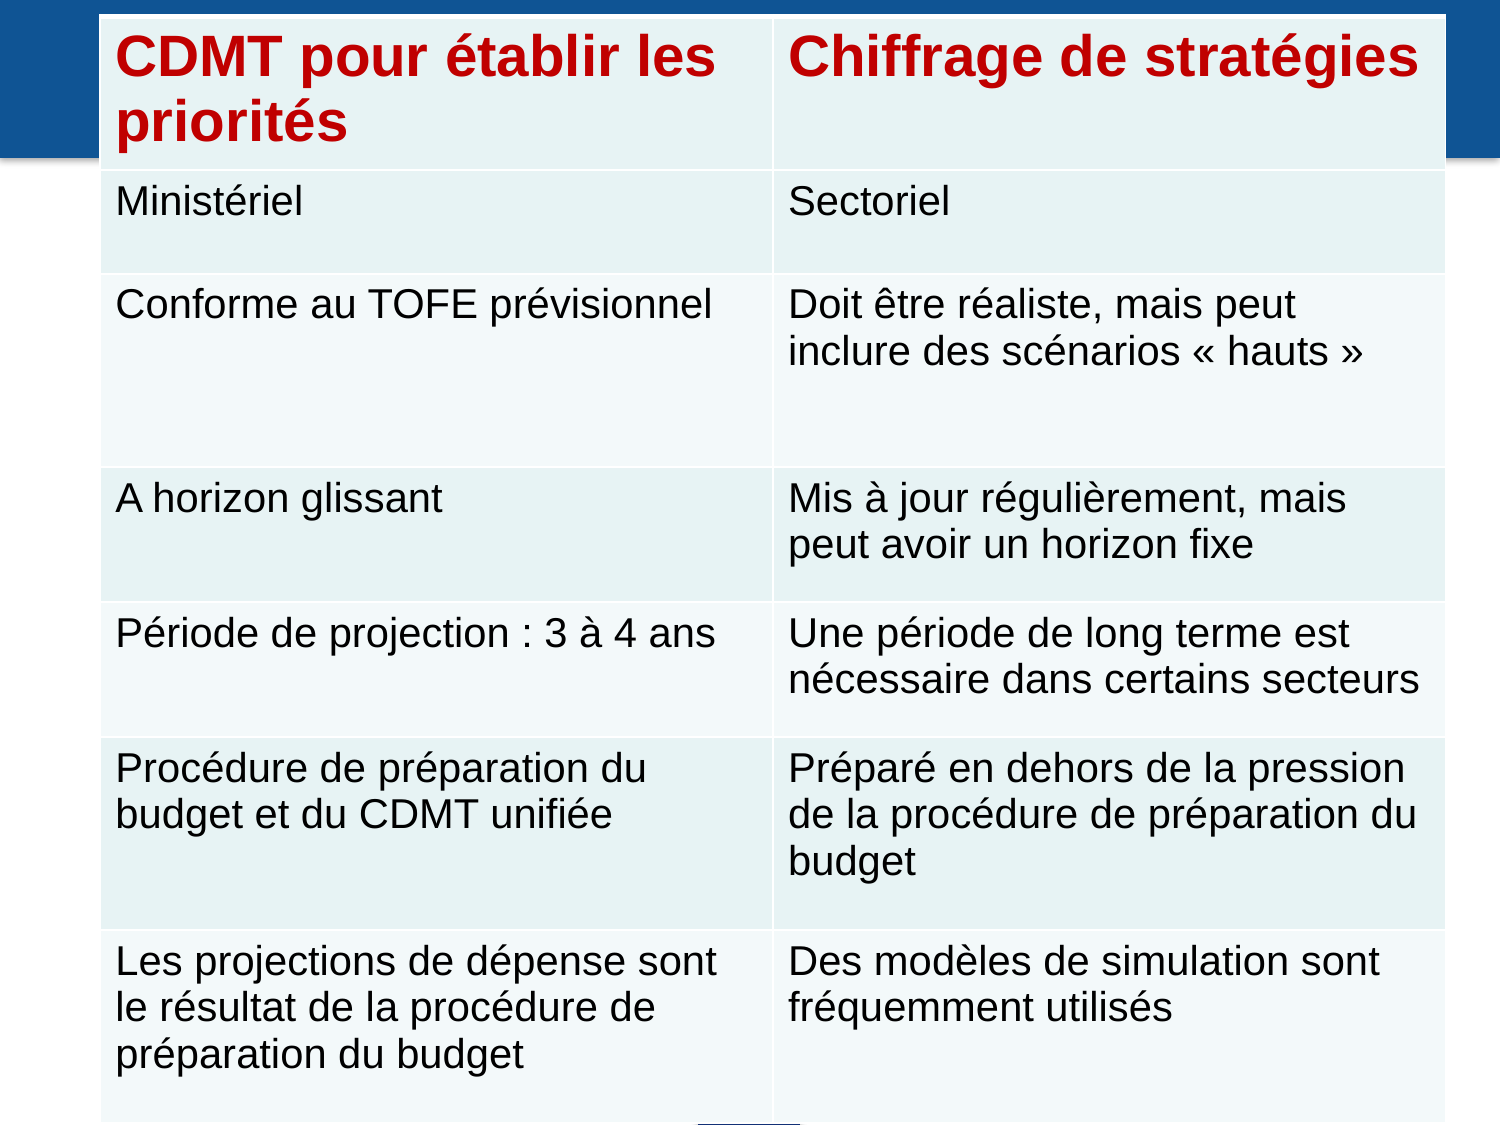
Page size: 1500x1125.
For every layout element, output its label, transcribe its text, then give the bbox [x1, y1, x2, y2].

table_header Chiffrage de stratégies [774, 19, 1445, 169]
table_cell Une période de long terme est nécessaire dans certains secteurs [774, 603, 1445, 736]
table_cell Conforme au TOFE prévisionnel [101, 275, 772, 466]
table_cell Mis à jour régulièrement, mais peut avoir un horizon fixe [774, 468, 1445, 601]
table_cell Préparé en dehors de la pression de la procédure de préparation du budget [774, 738, 1445, 929]
table_cell Procédure de préparation du budget et du CDMT unifiée [101, 738, 772, 929]
table_cell Ministériel [101, 171, 772, 273]
table_cell Les projections de dépense sont le résultat de la procédure de préparation du budget [101, 931, 772, 1122]
table_cell Sectoriel [774, 171, 1445, 273]
table_cell Période de projection : 3 à 4 ans [101, 603, 772, 736]
table_header CDMT pour établir les priorités [101, 19, 772, 169]
table_cell A horizon glissant [101, 468, 772, 601]
table_cell Doit être réaliste, mais peut inclure des scénarios « hauts » [774, 275, 1445, 466]
table_cell Des modèles de simulation sont fréquemment utilisés [774, 931, 1445, 1122]
